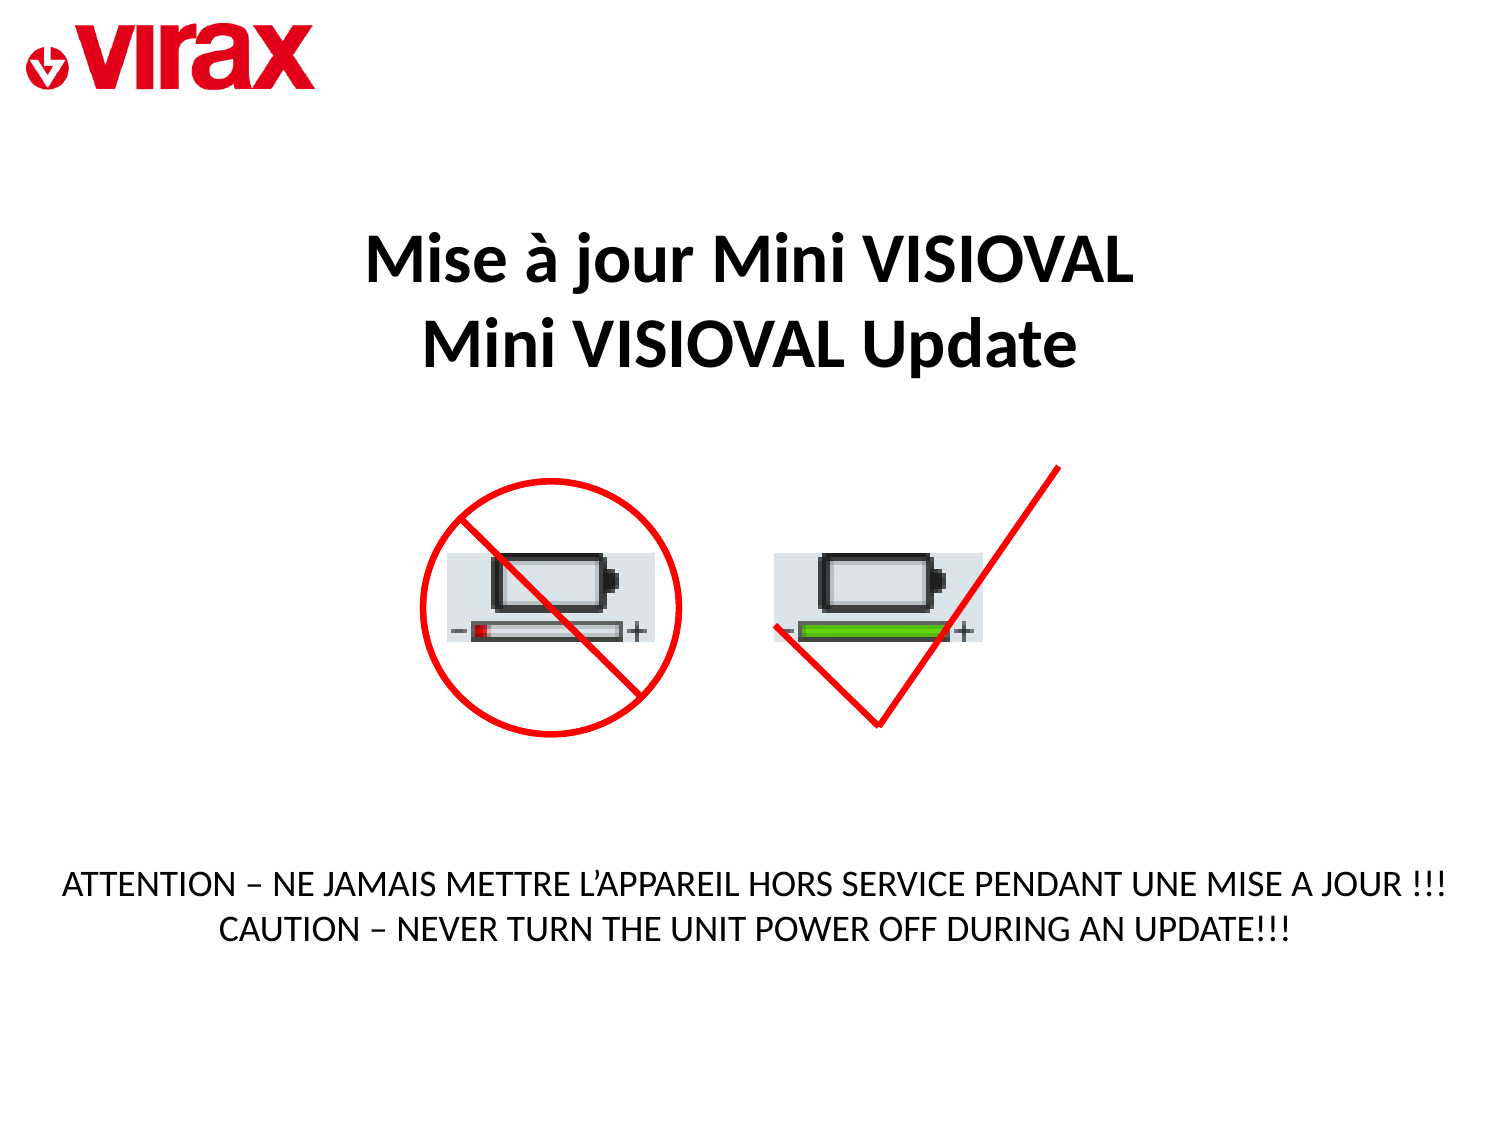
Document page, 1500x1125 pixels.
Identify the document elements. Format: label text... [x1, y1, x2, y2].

picture [26, 23, 316, 90]
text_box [422, 466, 1059, 735]
text_box ATTENTION – NE JAMAIS METTRE L’APPAREIL HORS SERVICE PENDANT UNE MISE A JOUR !!! CAUTION – NEVER TURN THE UNIT POWER OFF DURING AN UPDATE!!! [38, 851, 1474, 1001]
title Mise à jour Mini VISIOVAL Mini VISIOVAL Update [0, 202, 1500, 390]
